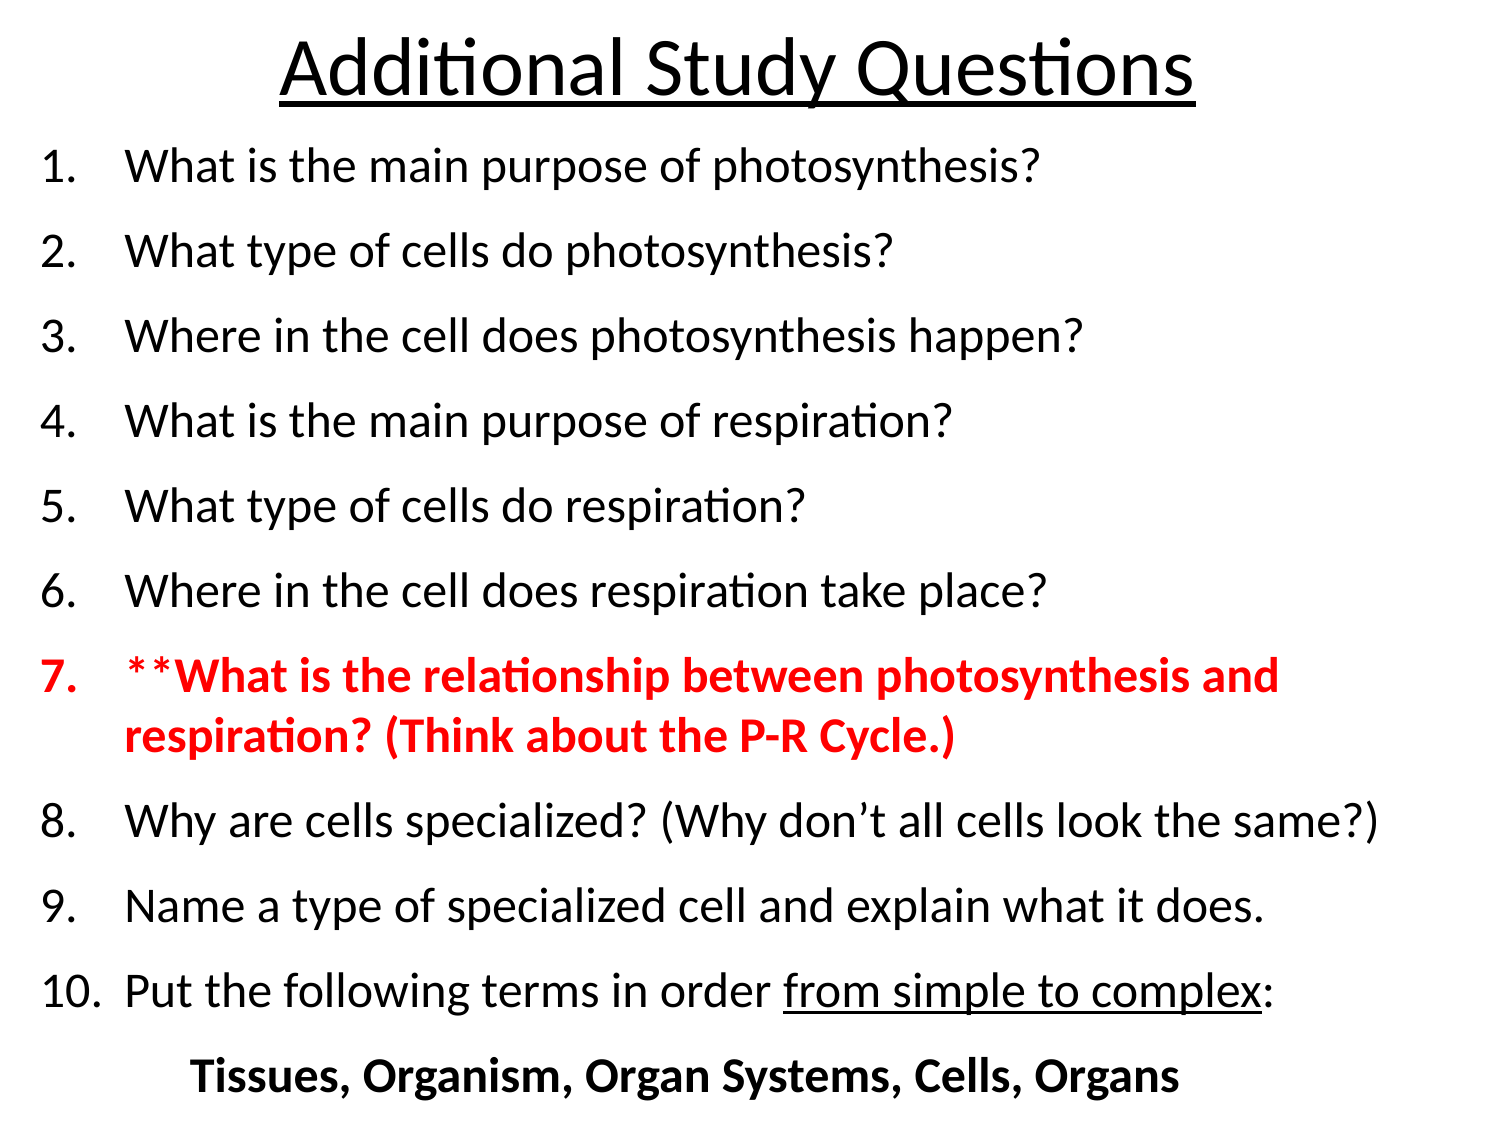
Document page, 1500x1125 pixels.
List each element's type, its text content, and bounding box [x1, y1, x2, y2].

subtitle What is the main purpose of photosynthesis? What type of cells do photosynthesis? Where in the cell does photosynthesis happen? What is the main purpose of respiration? What type of cells do respiration? Where in the cell does respiration take place? **What is the relationship between photosynthesis and respiration? (Think about the P-R Cycle.) Why are cells specialized? (Why don’t all cells look the same?) Name a type of specialized cell and explain what it does. Put the following terms in order from simple to complex: Tissues, Organism, Organ Systems, Cells, Organs [24, 125, 1475, 1088]
title Additional Study Questions [24, 0, 1450, 125]
